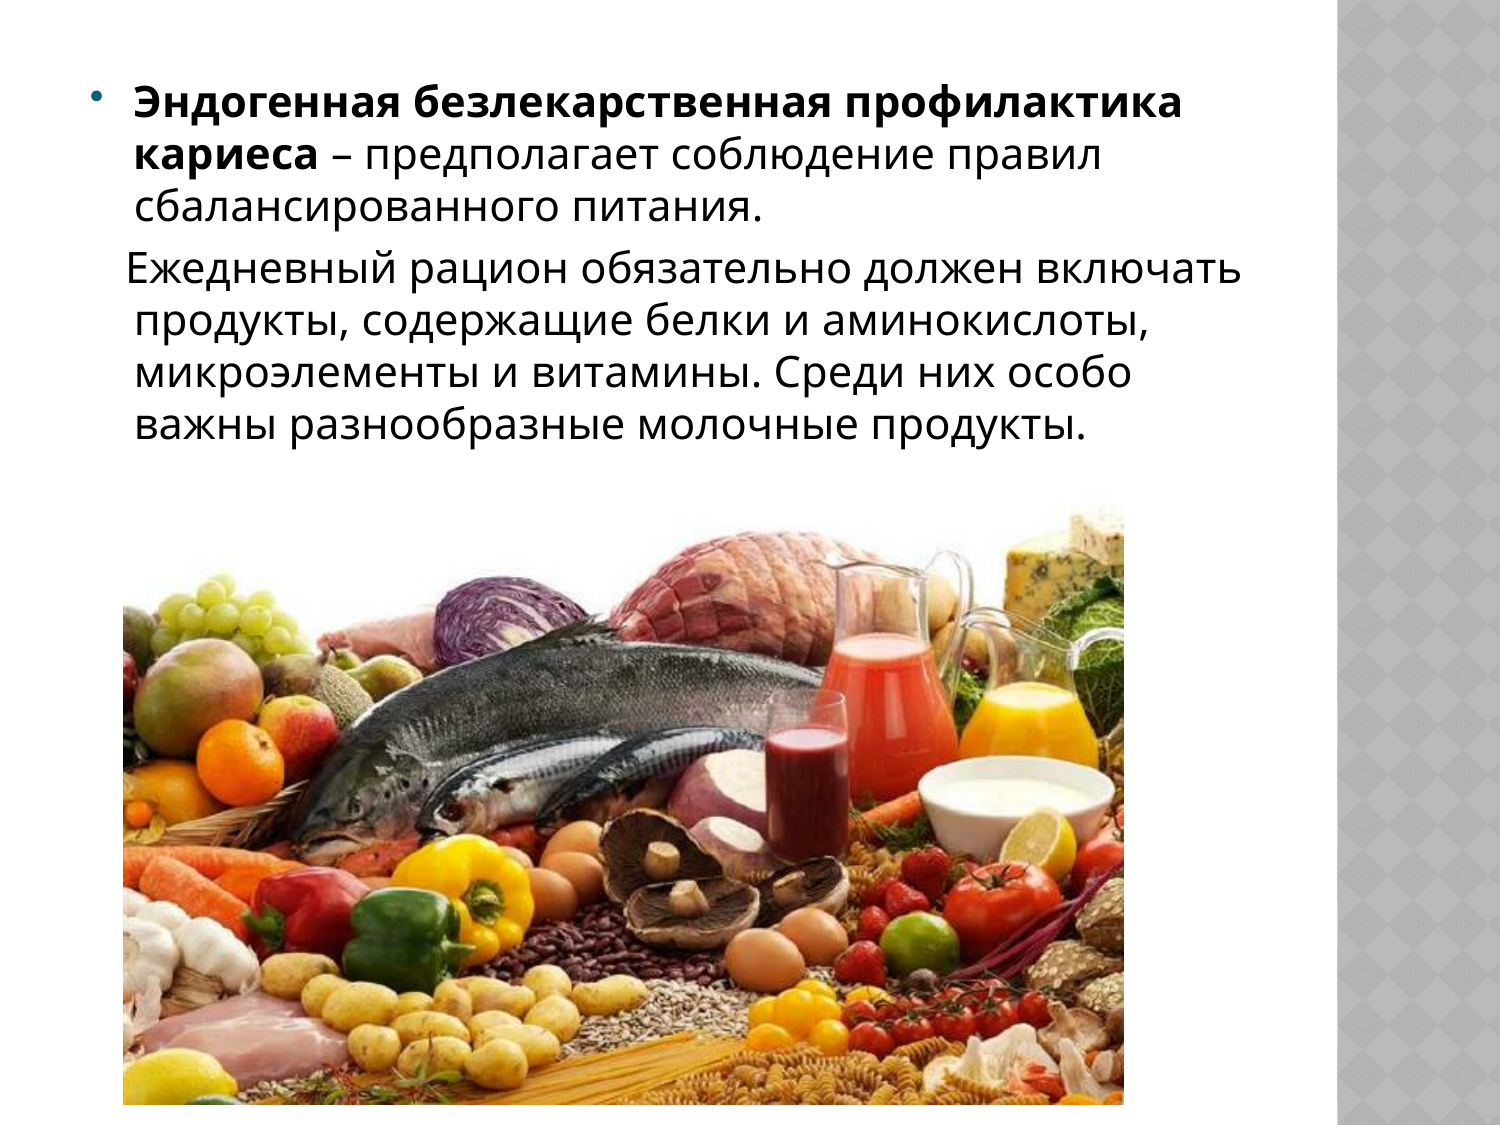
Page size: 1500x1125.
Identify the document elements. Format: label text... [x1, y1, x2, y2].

picture [123, 479, 1125, 1106]
list Эндогенная безлекарственная профилактика кариеса – предполагает соблюдение правил сбалансированного питания. Ежедневный рацион обязательно должен включать продукты, содержащие белки и аминокислоты, микроэлементы и витамины. Среди них особо важны разнообразные молочные продукты. [76, 66, 1263, 602]
